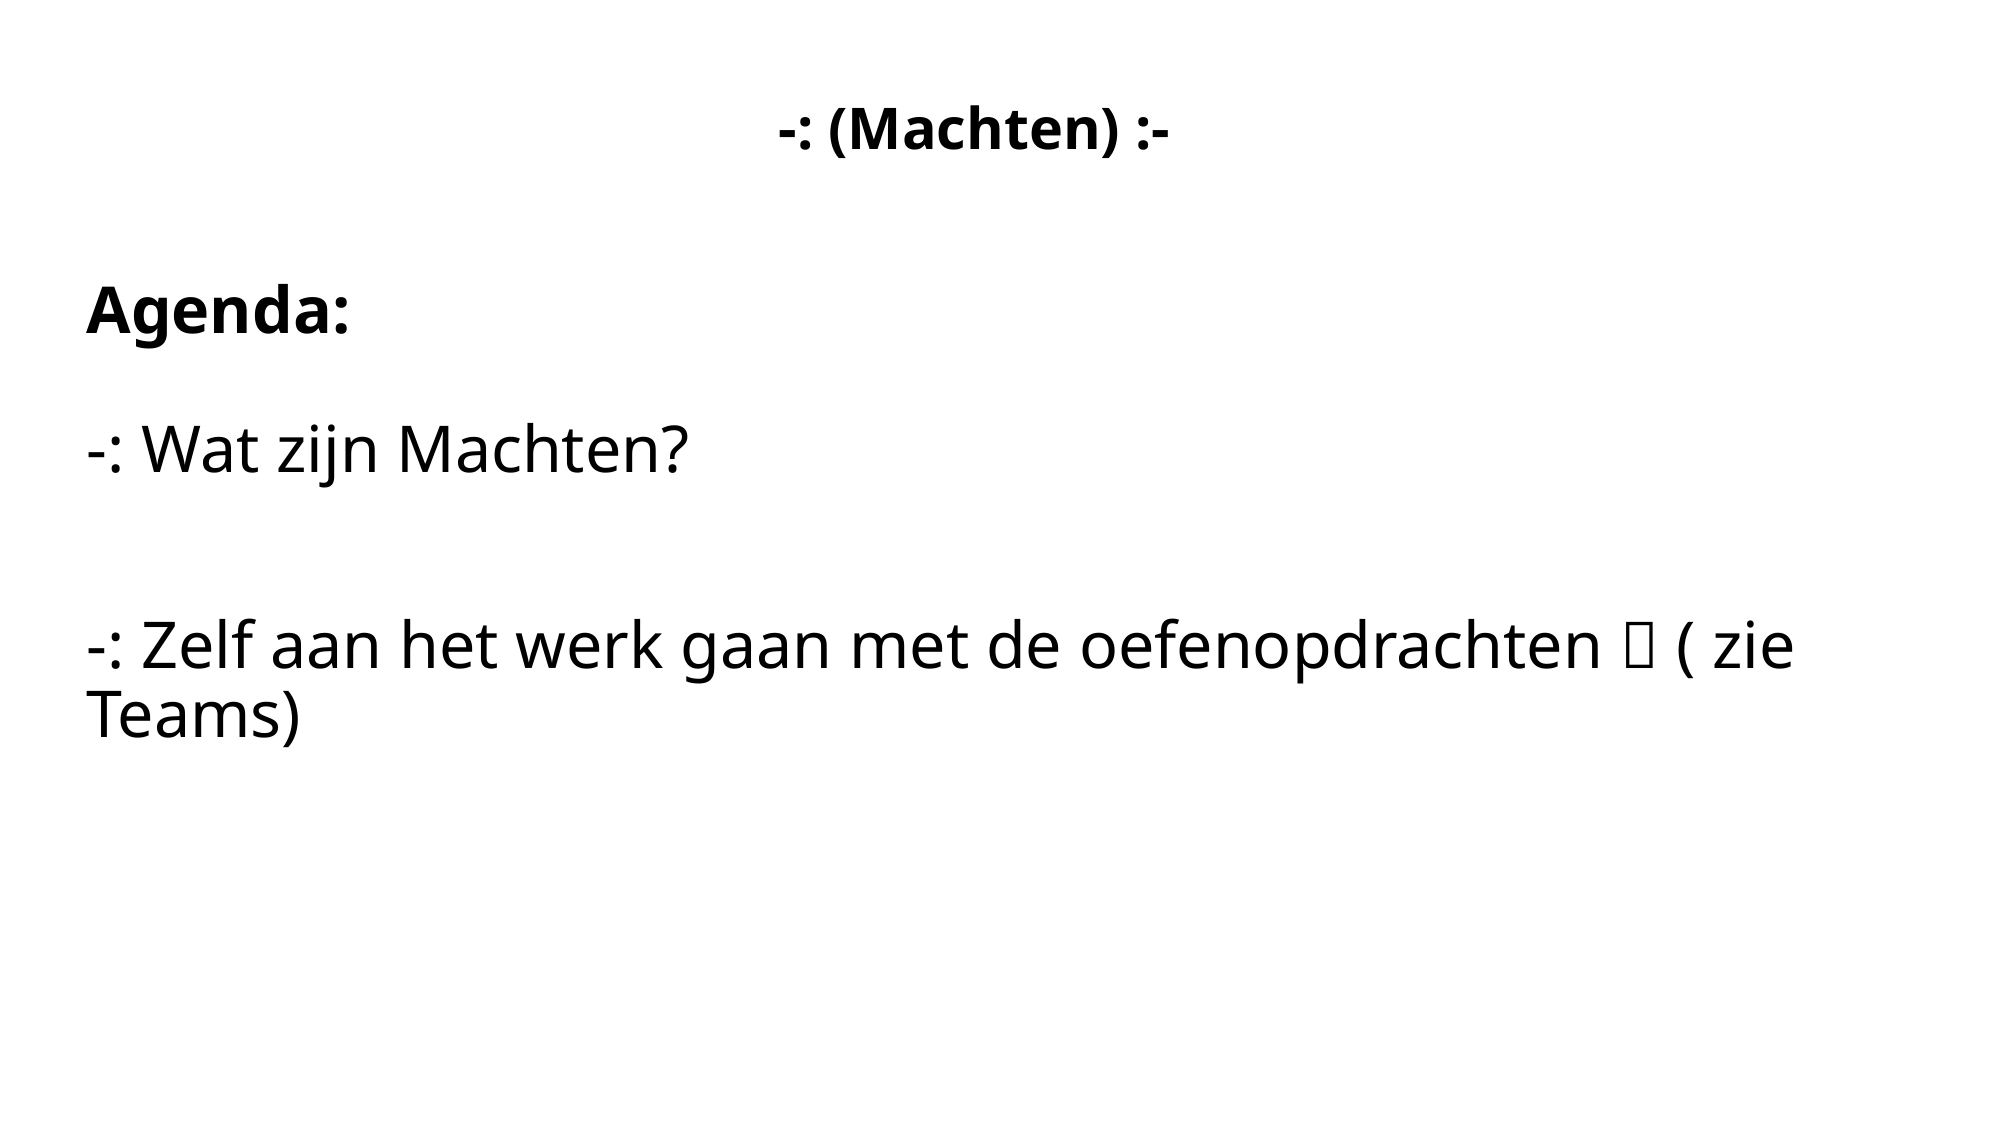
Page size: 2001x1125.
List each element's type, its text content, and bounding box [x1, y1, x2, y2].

text_box -: (Machten) :- [763, 47, 1187, 206]
title Agenda: -: Wat zijn Machten? -: Zelf aan het werk gaan met de oefenopdrachten  ( zie Teams) [71, 160, 1951, 1040]
